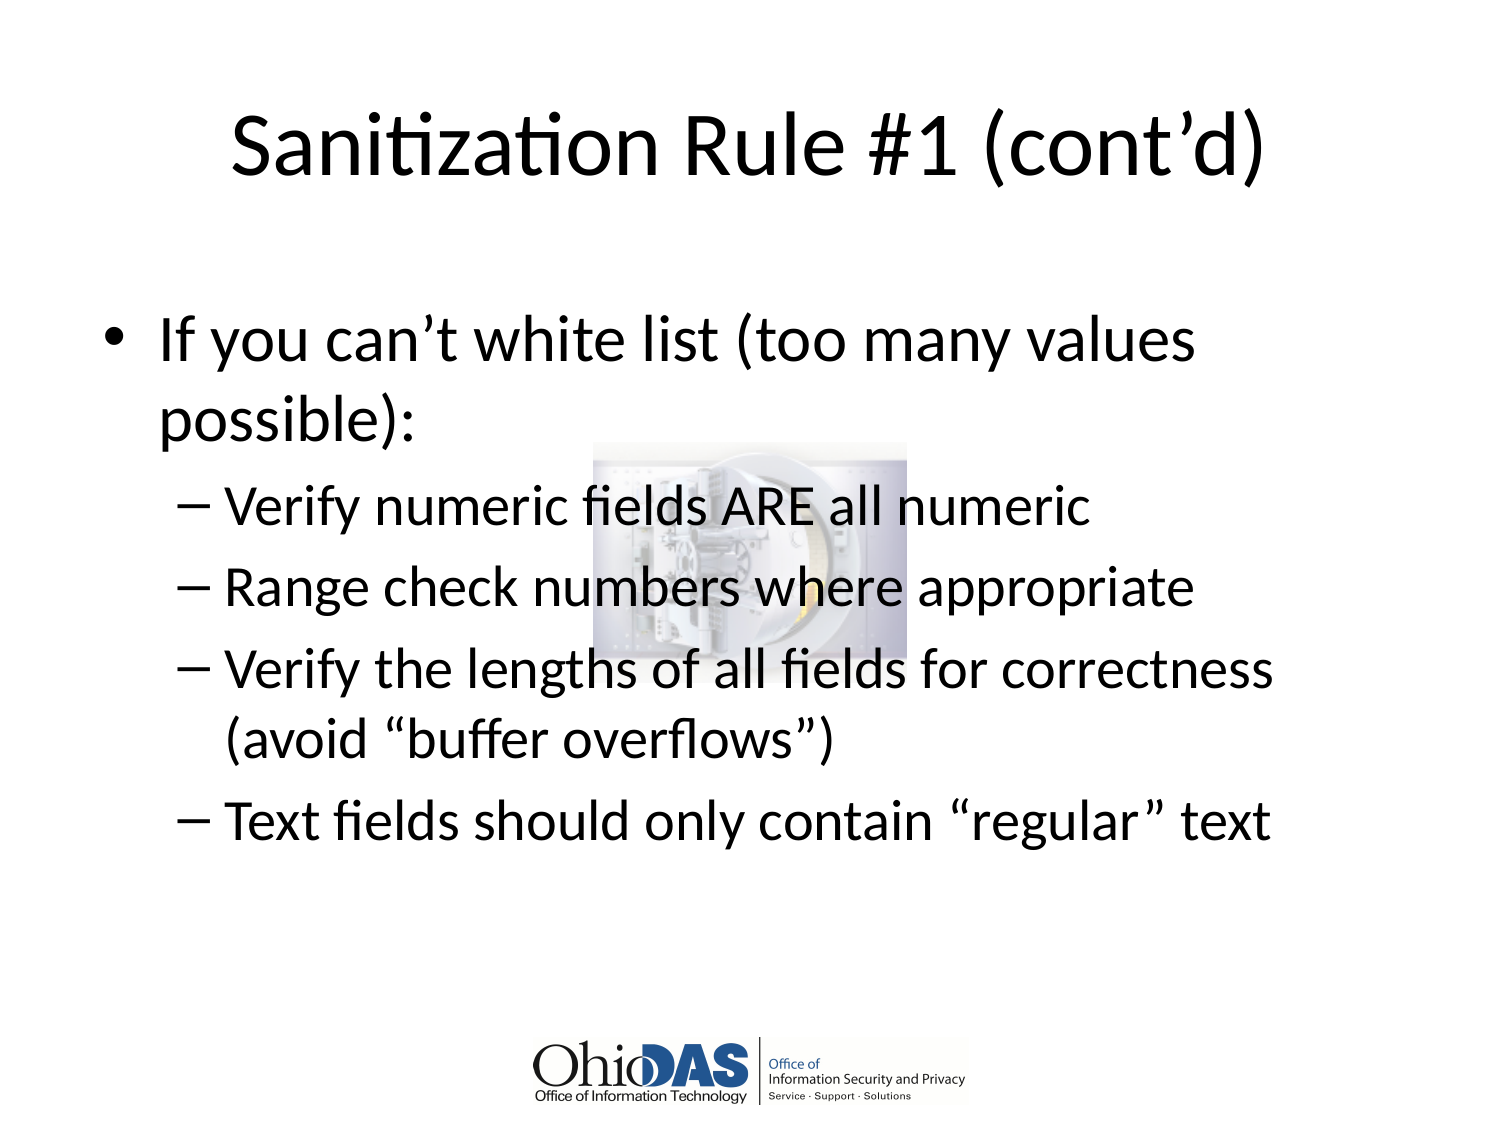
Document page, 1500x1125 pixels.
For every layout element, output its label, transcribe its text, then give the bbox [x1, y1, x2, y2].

title Sanitization Rule #1 (cont’d) [75, 45, 1425, 233]
list If you can’t white list (too many values possible): Verify numeric fields ARE all numeric Range check numbers where appropriate Verify the lengths of all fields for correctness (avoid “buffer overflows”) Text fields should only contain “regular” text [87, 287, 1425, 1013]
picture [533, 1037, 969, 1105]
